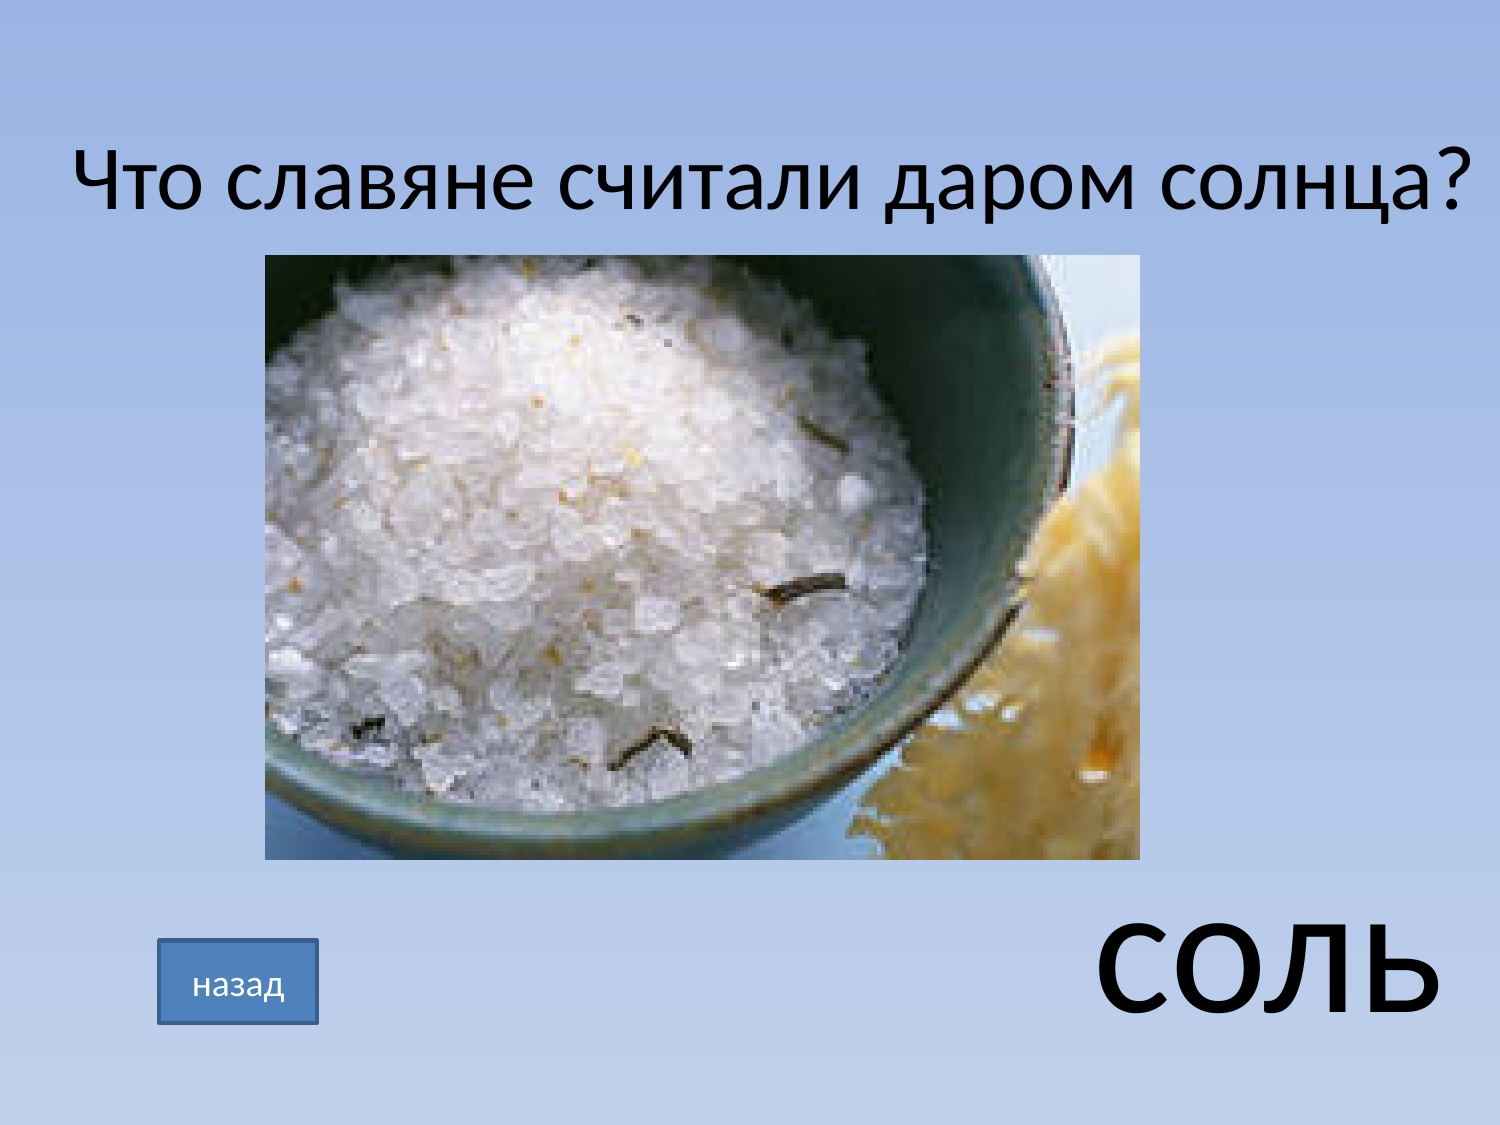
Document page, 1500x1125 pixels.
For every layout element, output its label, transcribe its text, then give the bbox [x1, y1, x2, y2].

text_box соль [1078, 821, 1459, 1057]
text_box Что славяне считали даром солнца? [56, 110, 1493, 236]
picture [265, 255, 1140, 860]
text_box назад [157, 938, 319, 1025]
